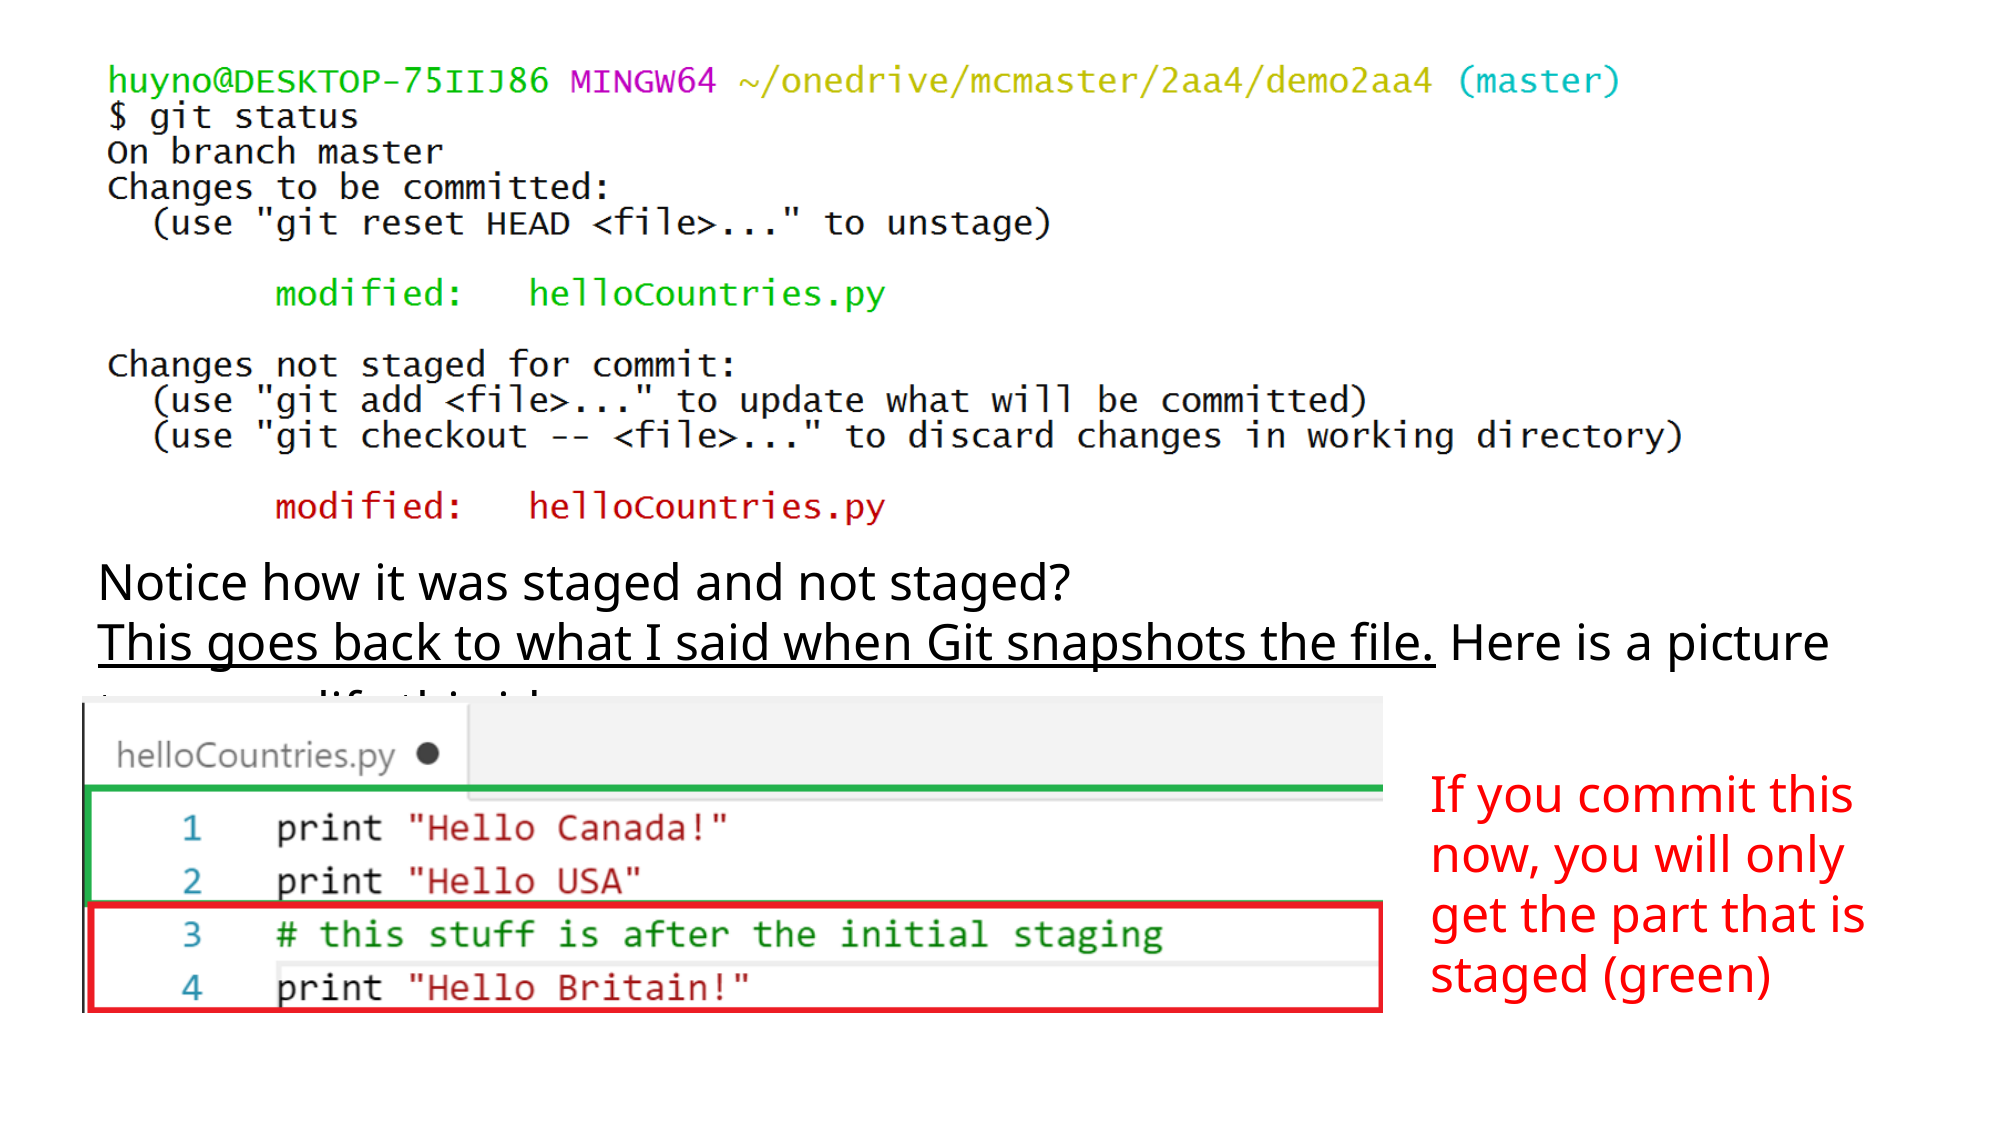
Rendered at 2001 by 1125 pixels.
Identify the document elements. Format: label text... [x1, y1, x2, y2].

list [106, 36, 1702, 544]
text_box If you commit this now, you will only get the part that is staged (green) [1415, 755, 1894, 1011]
picture [82, 695, 1383, 1014]
text_box Notice how it was staged and not staged? This goes back to what I said when Git snapshots the file. Here is a picture to exemplify this idea: [82, 542, 1894, 746]
